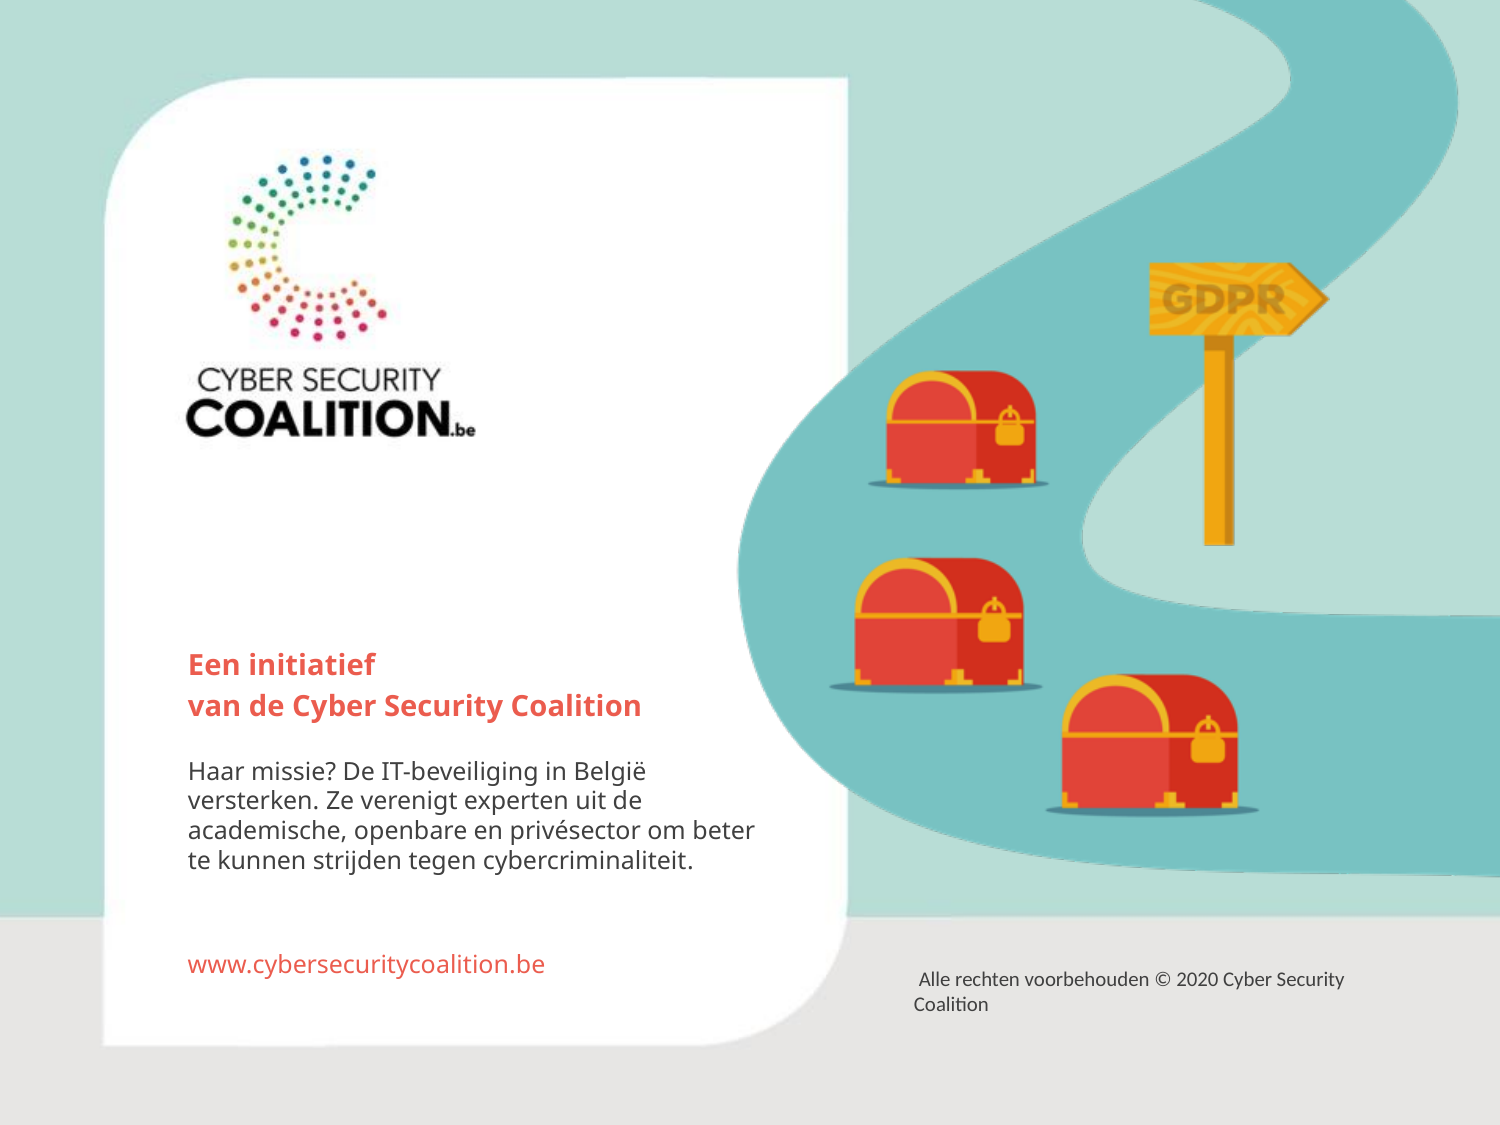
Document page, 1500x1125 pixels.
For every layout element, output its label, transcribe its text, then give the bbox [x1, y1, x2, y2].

list www.cybersecuritycoalition.be [172, 940, 635, 987]
picture [0, 0, 1500, 1125]
list Een initiatief van de Cyber Security Coalition [172, 638, 664, 740]
list Alle rechten voorbehouden © 2020 Cyber Security Coalition [898, 958, 1401, 1066]
list Haar missie? De IT-beveiliging in België versterken. Ze verenigt experten uit de academische, openbare en privésector om beter te kunnen strijden tegen cybercriminaliteit. [172, 747, 795, 911]
